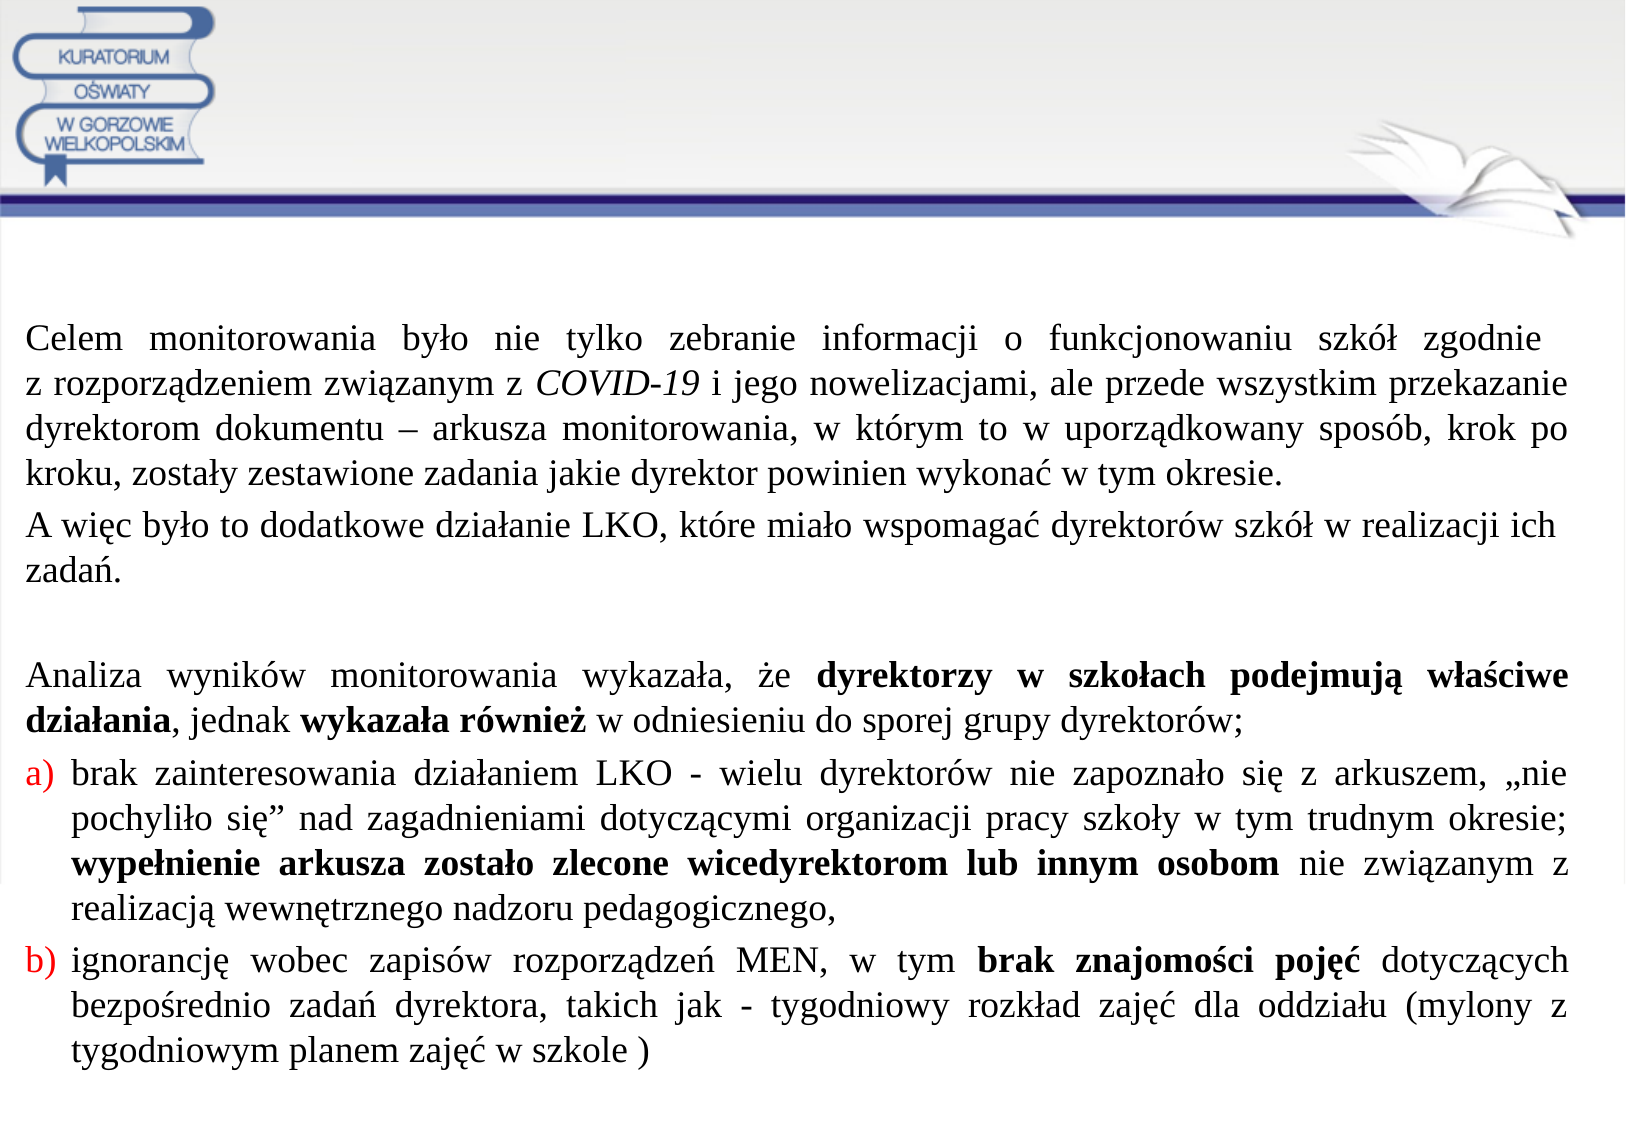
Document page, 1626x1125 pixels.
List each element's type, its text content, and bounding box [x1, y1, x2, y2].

picture [0, 0, 1626, 1125]
list Celem monitorowania było nie tylko zebranie informacji o funkcjonowaniu szkół zgodnie z rozporządzeniem związanym z COVID-19 i jego nowelizacjami, ale przede wszystkim przekazanie dyrektorom dokumentu – arkusza monitorowania, w którym to w uporządkowany sposób, krok po kroku, zostały zestawione zadania jakie dyrektor powinien wykonać w tym okresie. A więc było to dodatkowe działanie LKO, które miało wspomagać dyrektorów szkół w realizacji ich zadań. Analiza wyników monitorowania wykazała, że dyrektorzy w szkołach podejmują właściwe działania, jednak wykazała również w odniesieniu do sporej grupy dyrektorów; brak zainteresowania działaniem LKO - wielu dyrektorów nie zapoznało się z arkuszem, „nie pochyliło się” nad zagadnieniami dotyczącymi organizacji pracy szkoły w tym trudnym okresie; wypełnienie arkusza zostało zlecone wicedyrektorom lub innym osobom nie związanym z realizacją wewnętrznego nadzoru pedagogicznego, ignorancję wobec zapisów rozporządzeń MEN, w tym brak znajomości pojęć dotyczących bezpośrednio zadań dyrektora, takich jak - tygodniowy rozkład zajęć dla oddziału (mylony z tygodniowym planem zajęć w szkole ) [10, 305, 1585, 877]
